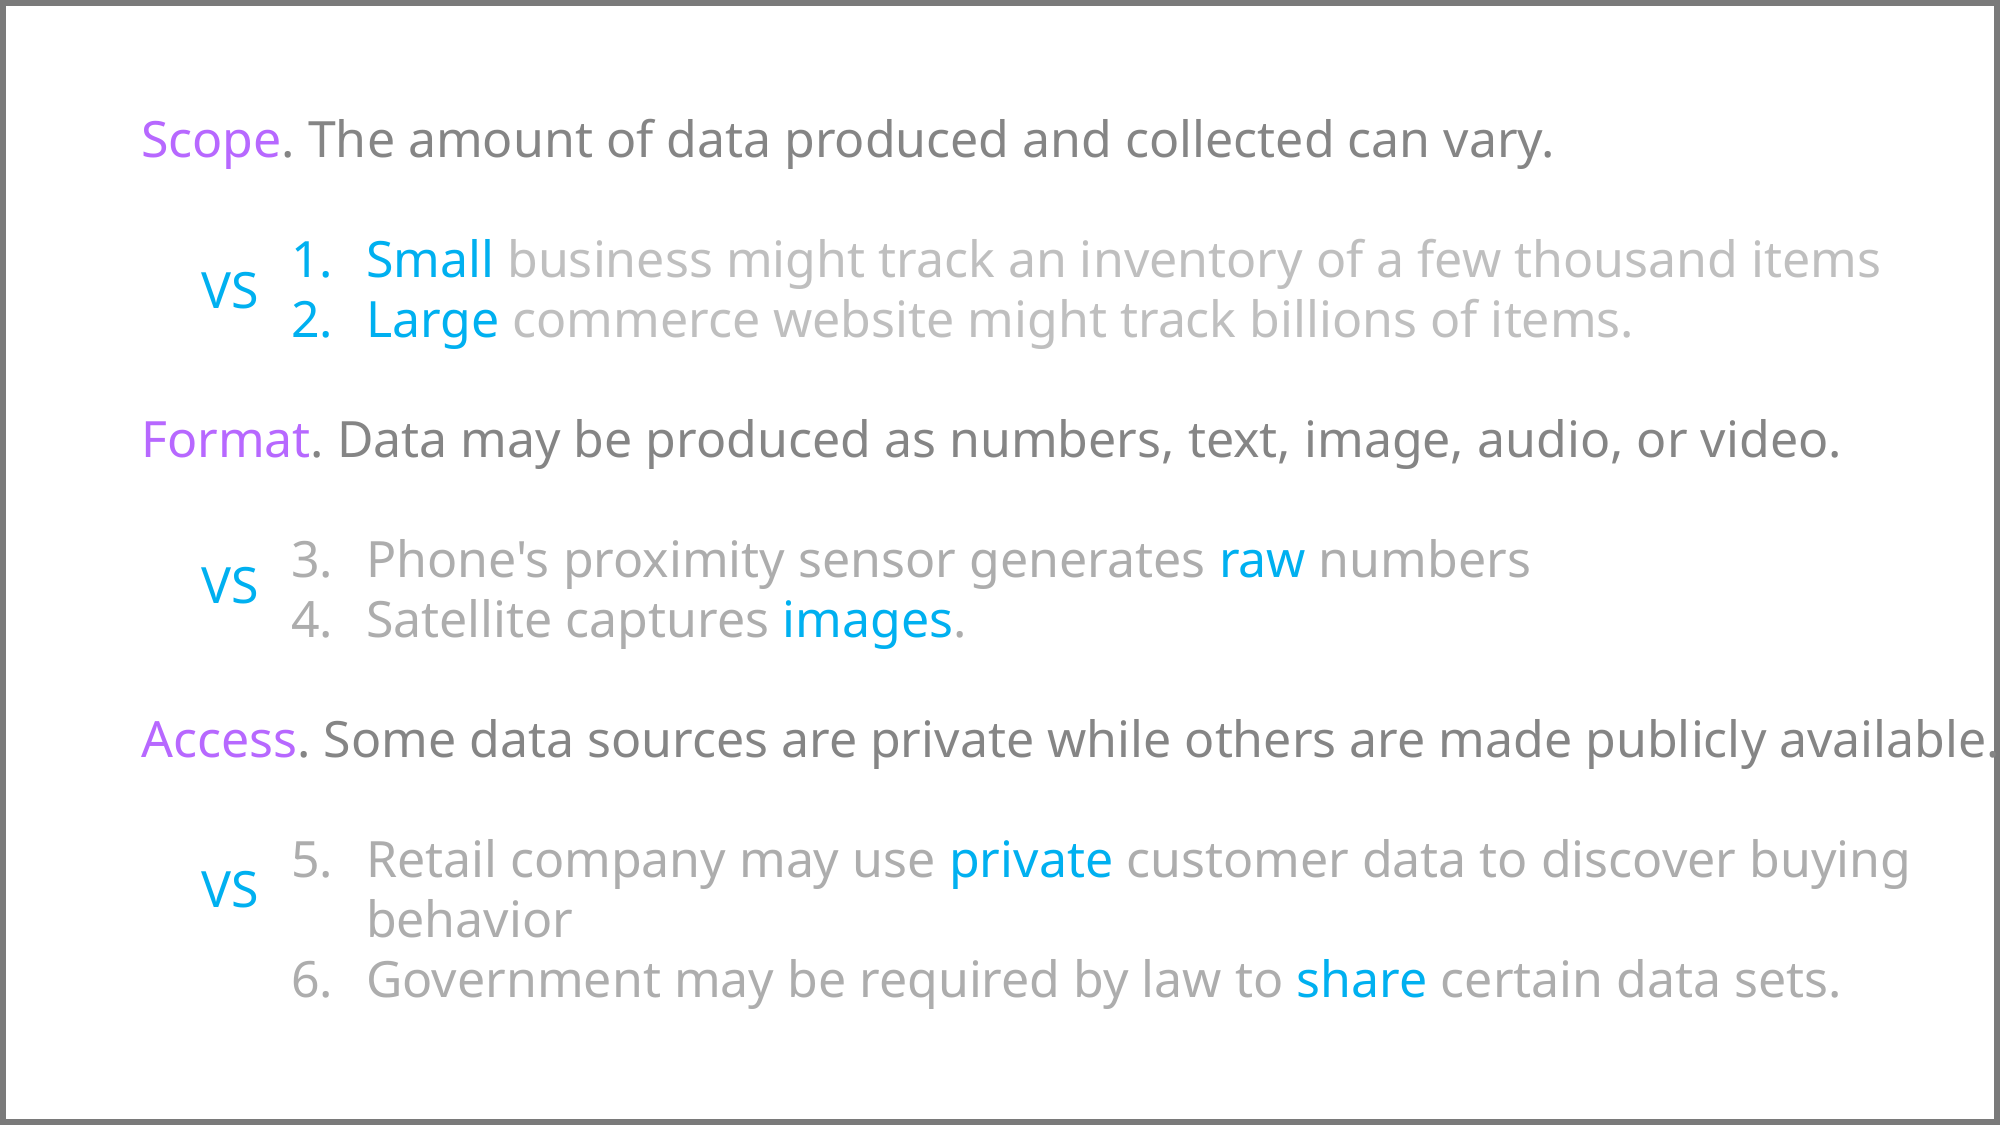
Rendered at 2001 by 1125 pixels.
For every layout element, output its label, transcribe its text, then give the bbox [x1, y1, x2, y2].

text_box VS [186, 849, 380, 925]
text_box VS [186, 546, 380, 621]
text_box Scope. The amount of data produced and collected can vary. Small business might track an inventory of a few thousand items Large commerce website might track billions of items. Format. Data may be produced as numbers, text, image, audio, or video. Phone's proximity sensor generates raw numbers Satellite captures images. Access. Some data sources are private while others are made publicly available. Retail company may use private customer data to discover buying behavior Government may be required by law to share certain data sets. [126, 100, 2000, 1016]
text_box VS [186, 251, 380, 327]
text_box [0, 0, 2000, 1125]
